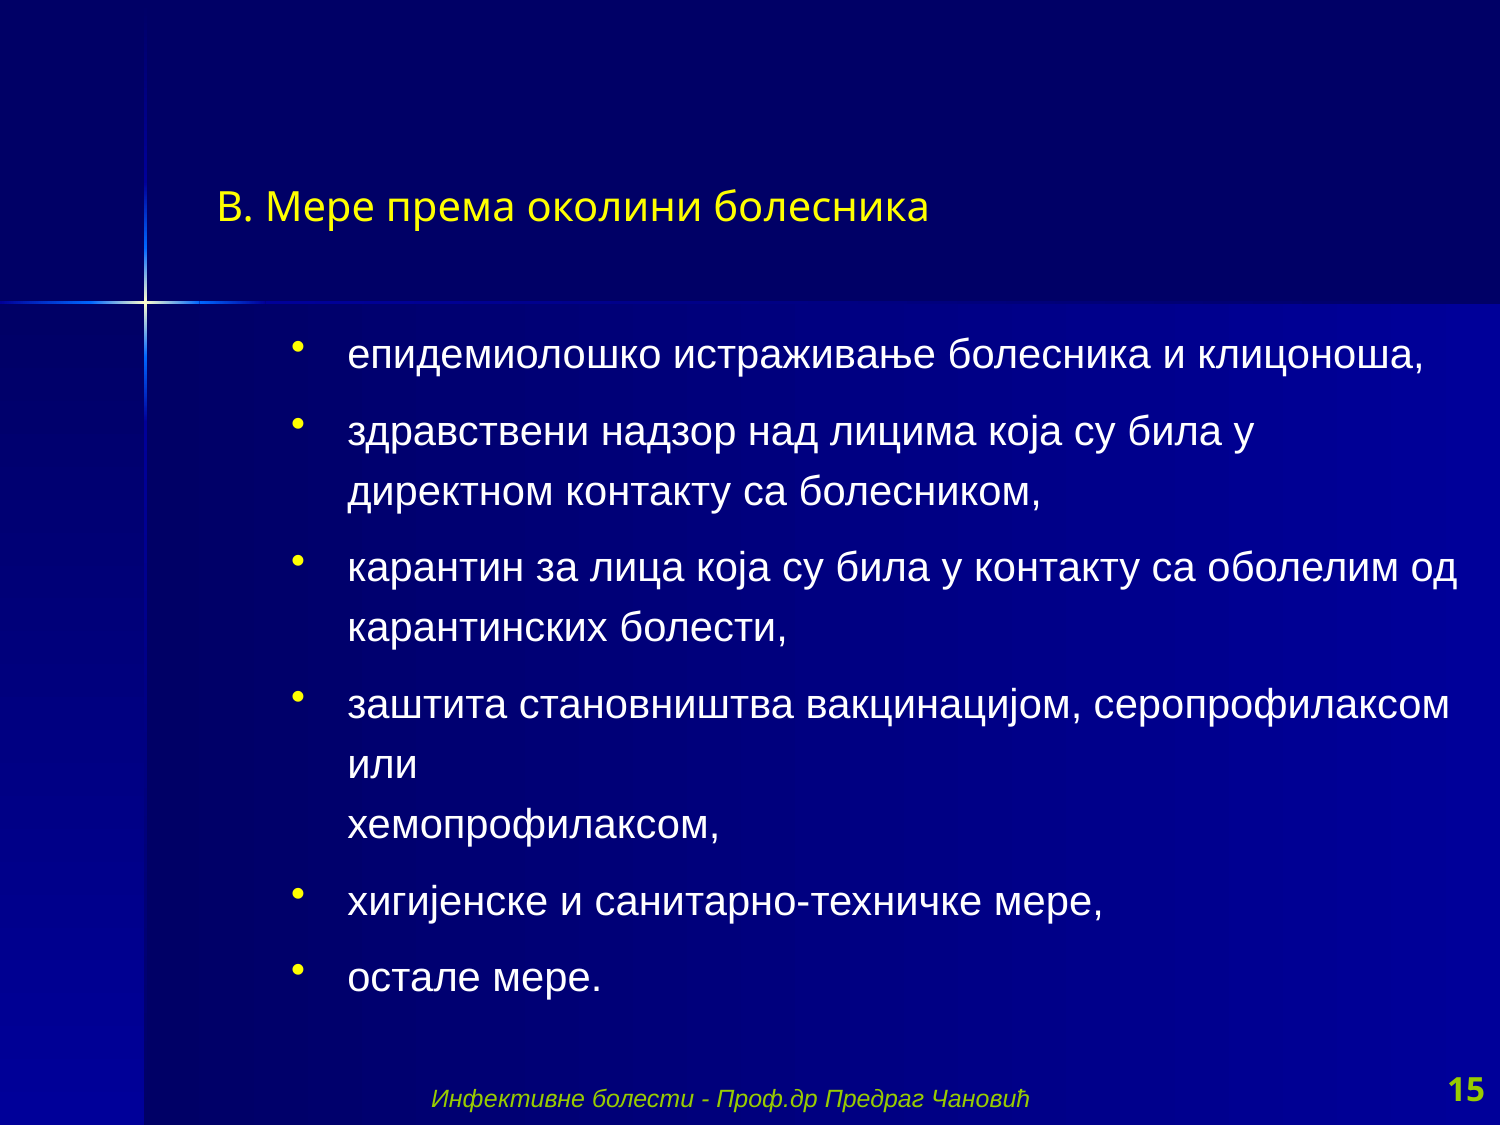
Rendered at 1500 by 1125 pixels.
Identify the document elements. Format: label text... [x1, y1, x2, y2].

text_box Мере према околини болесника епидемиолошко истраживање болесника и клицоноша, здравствени надзор над лицима која су била у директном контакту са болесником, карантин за лица која су била у контакту са оболелим од карантинских болести, заштита становништва вакцинацијом, серопрофилаксом или хемопрофилаксом, хигијенске и санитарно-техничке мере, остале мере. [126, 152, 1481, 1008]
slide_number 15 [1354, 1059, 1500, 1125]
footer Инфективне болести - Проф.др Предраг Чановић [412, 1074, 1051, 1125]
